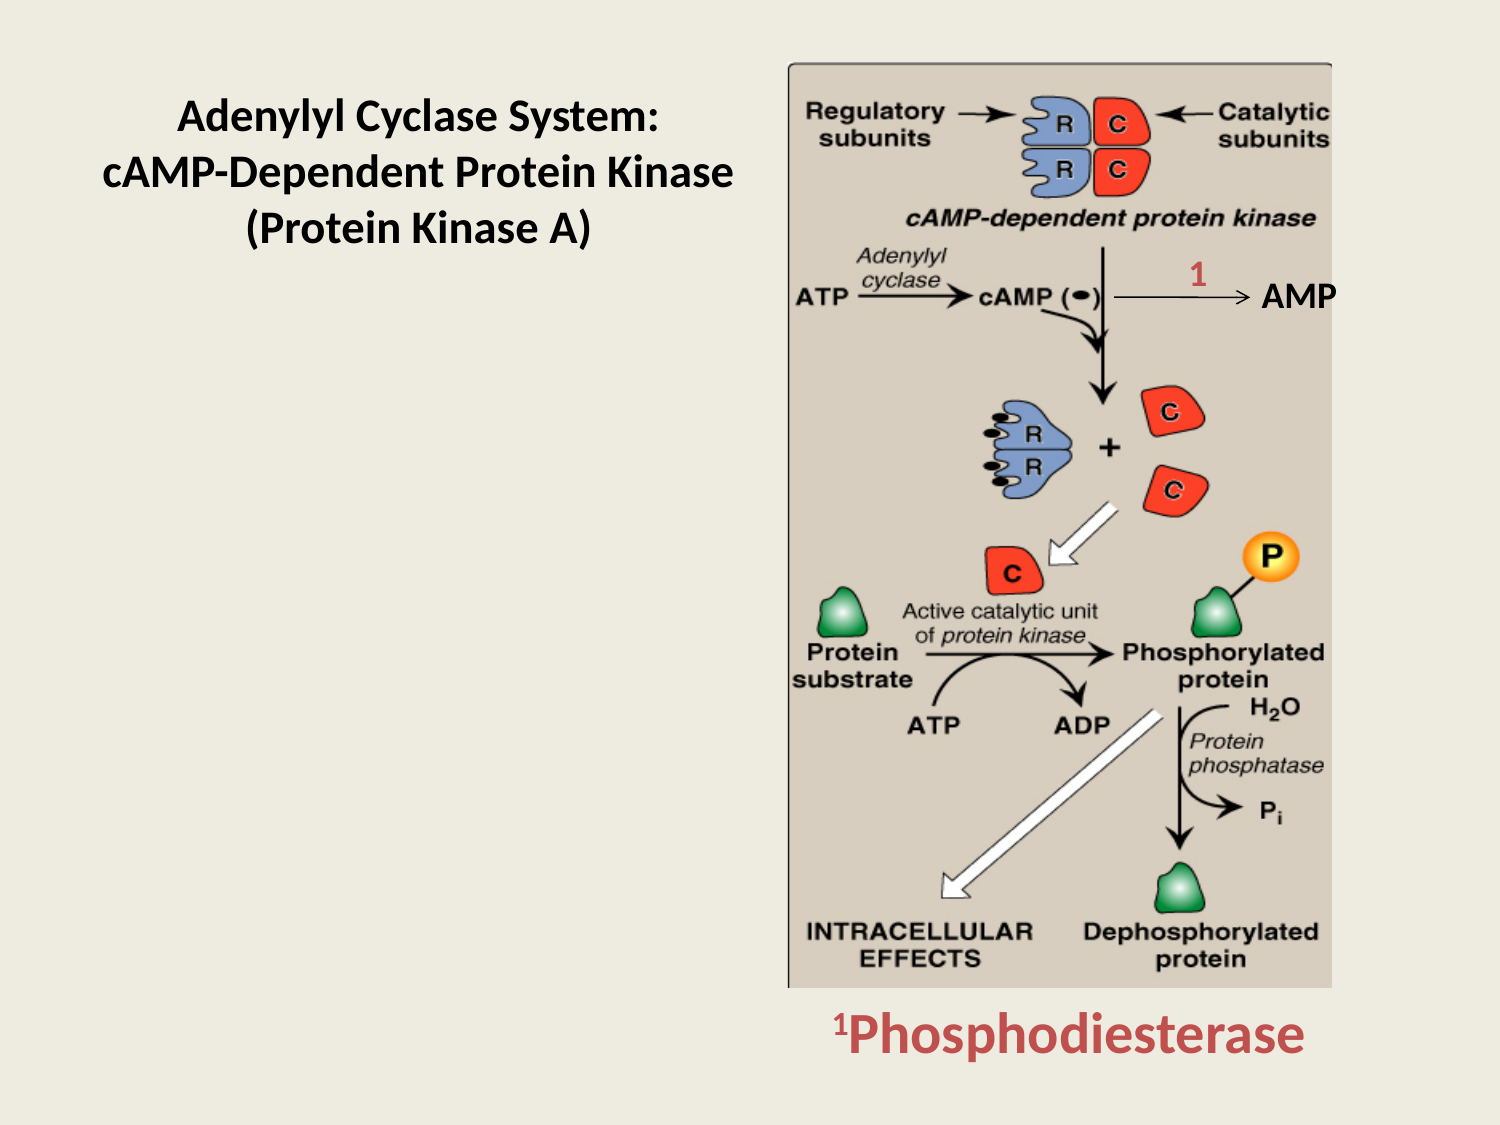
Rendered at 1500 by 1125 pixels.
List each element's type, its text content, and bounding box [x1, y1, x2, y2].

text_box 1Phosphodiesterase [816, 996, 1321, 1073]
title Adenylyl Cyclase System: cAMP-Dependent Protein Kinase (Protein Kinase A) [74, 74, 763, 263]
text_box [787, 62, 1363, 988]
